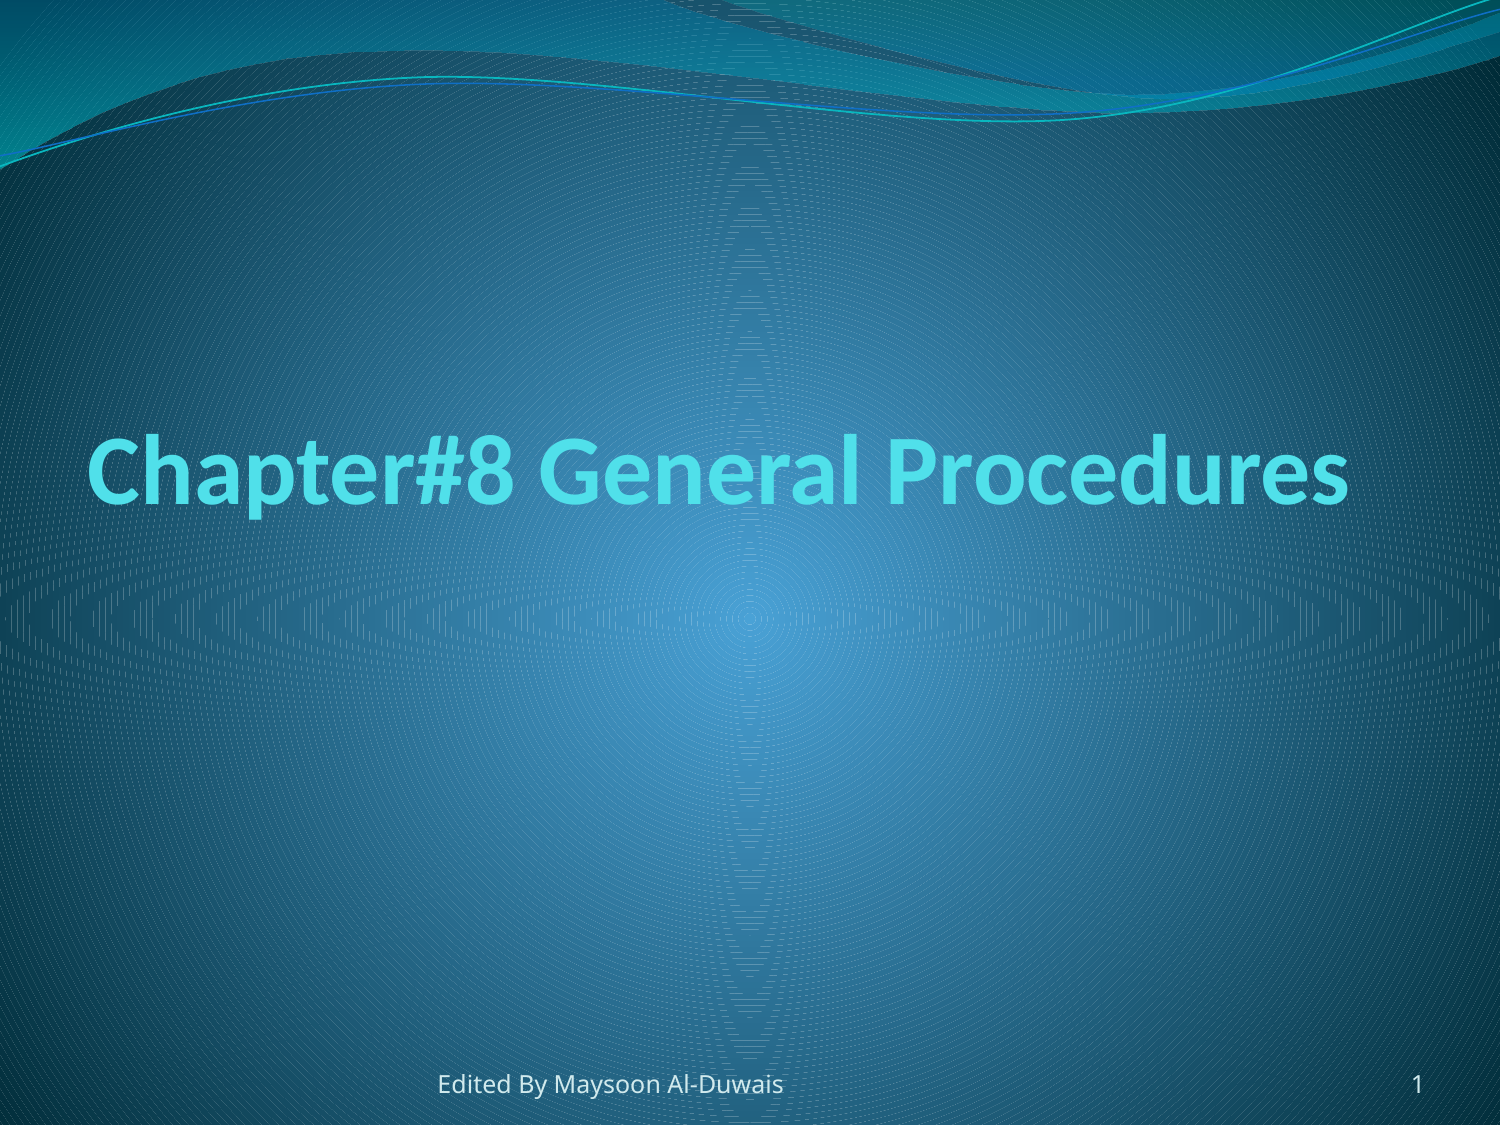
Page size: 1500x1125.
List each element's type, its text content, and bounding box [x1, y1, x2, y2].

title Chapter#8 General Procedures [87, 224, 1376, 525]
footer Edited By Maysoon Al-Duwais [437, 1042, 988, 1103]
slide_number 1 [1299, 1042, 1425, 1103]
